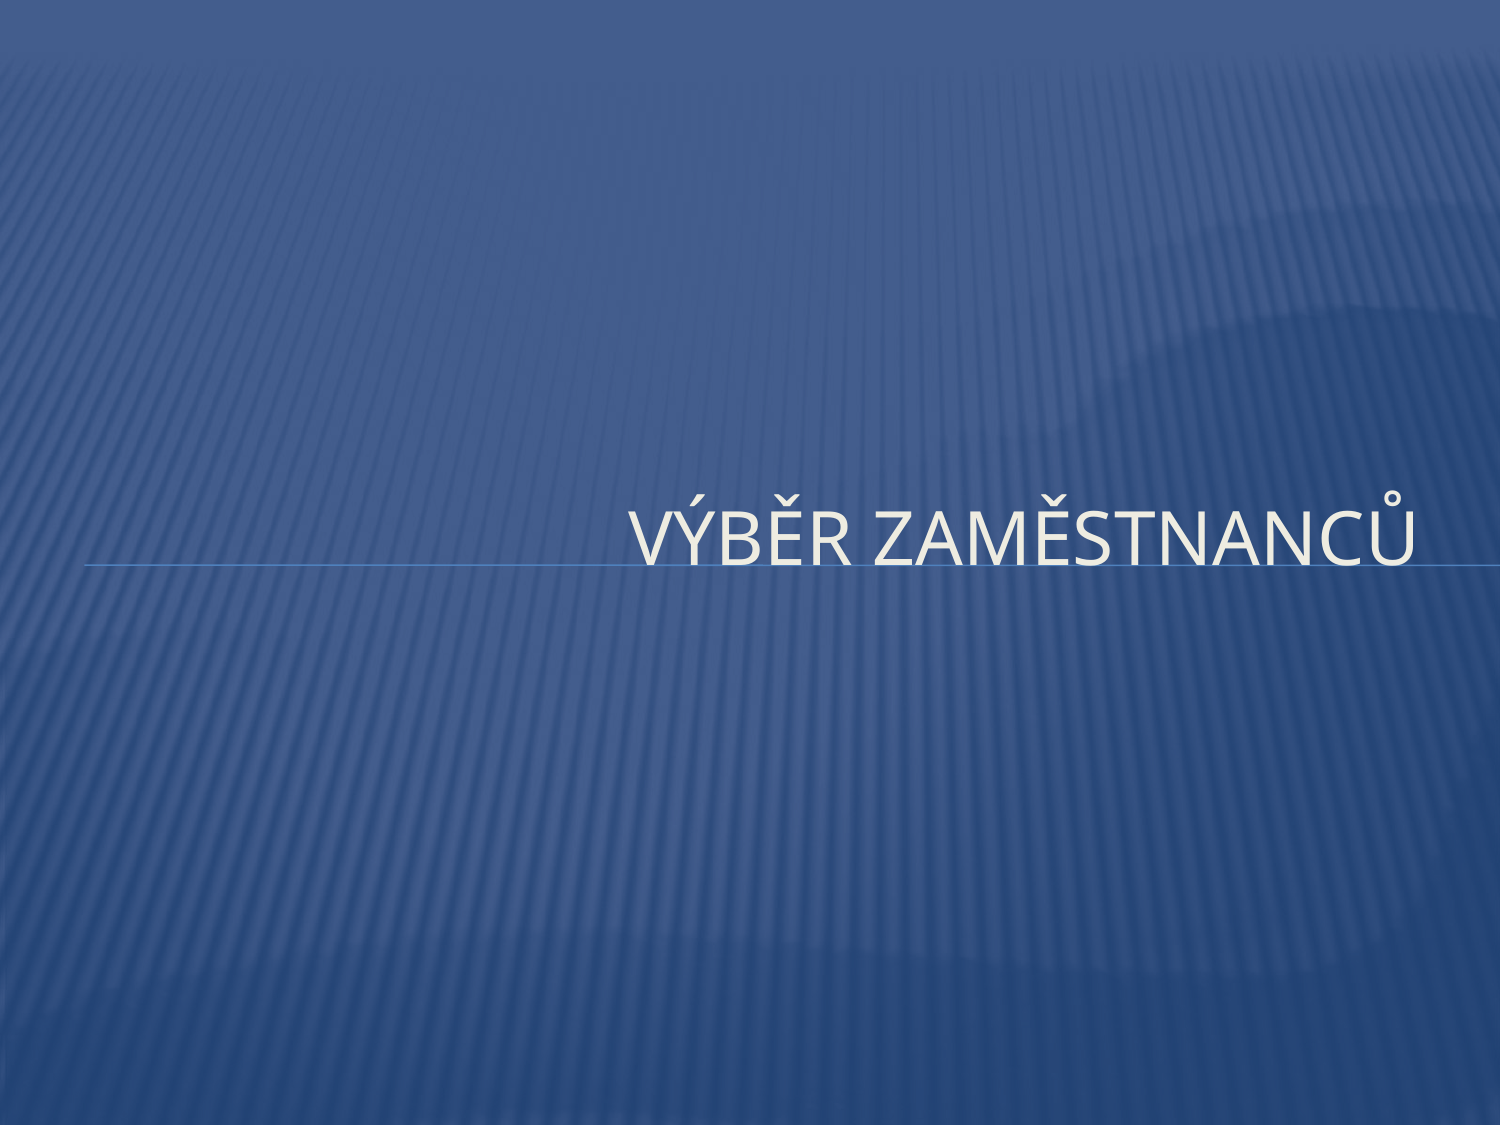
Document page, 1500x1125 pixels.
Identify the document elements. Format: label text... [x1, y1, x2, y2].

title Výběr zaměstnanců [29, 483, 1455, 678]
